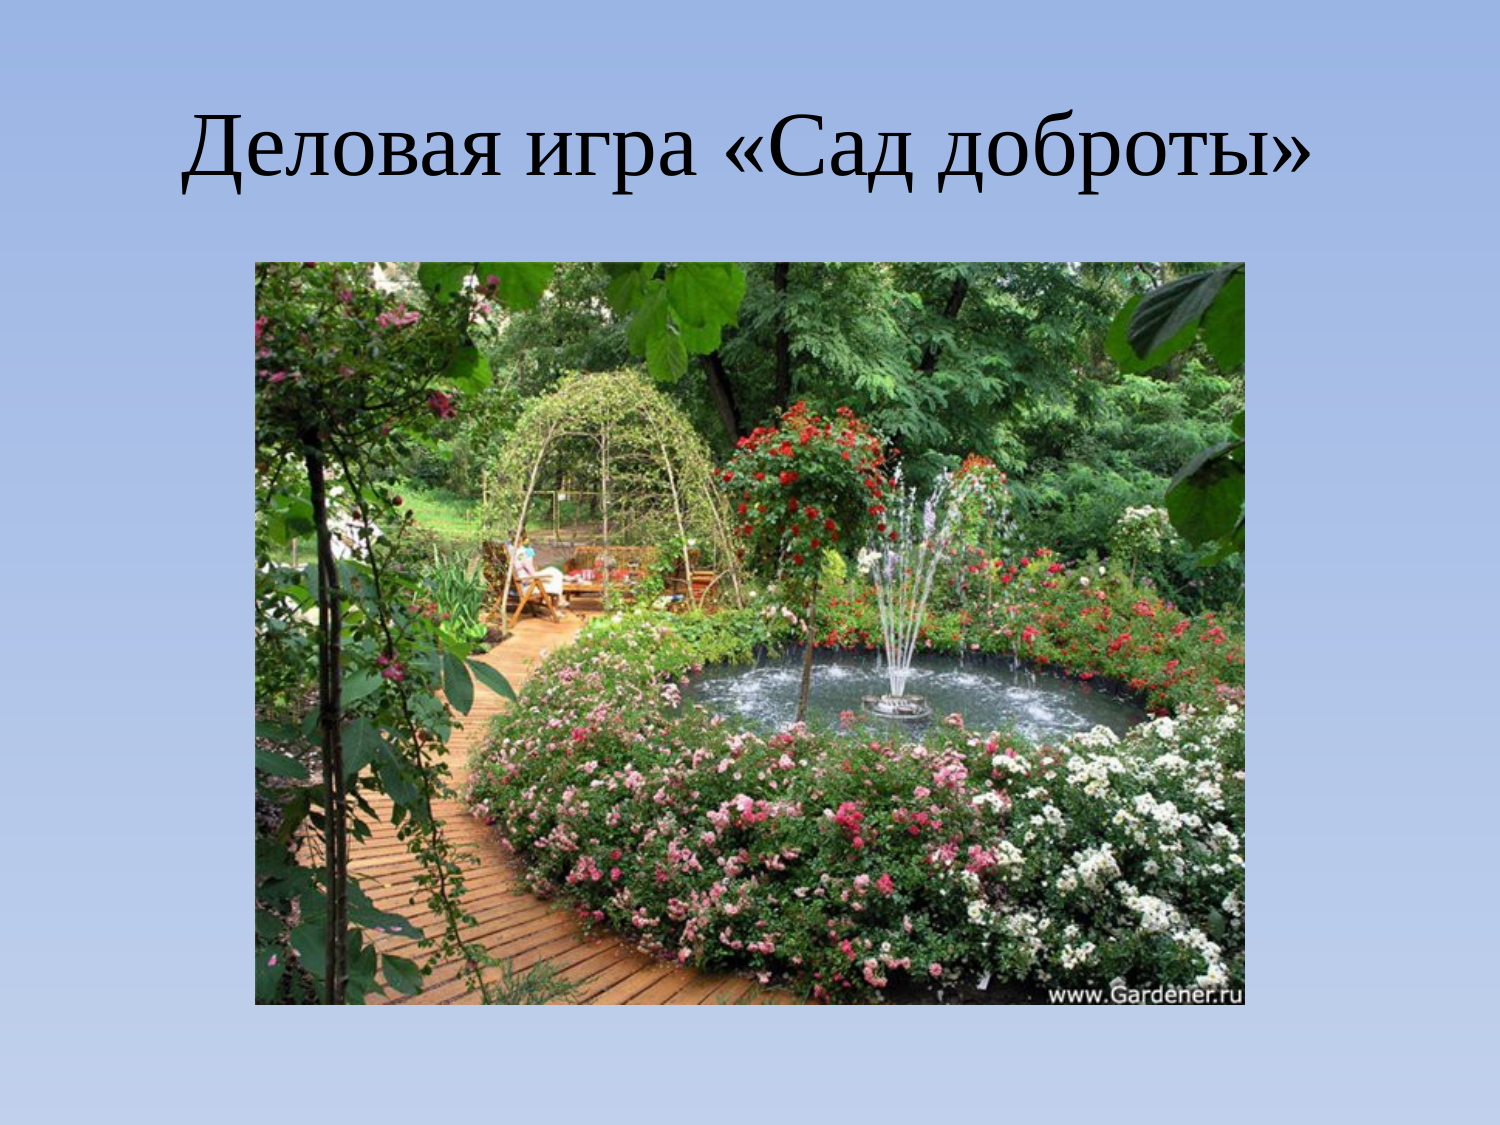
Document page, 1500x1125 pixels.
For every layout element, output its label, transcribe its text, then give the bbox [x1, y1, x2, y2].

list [254, 262, 1246, 1006]
title Деловая игра «Сад доброты» [75, 45, 1425, 233]
